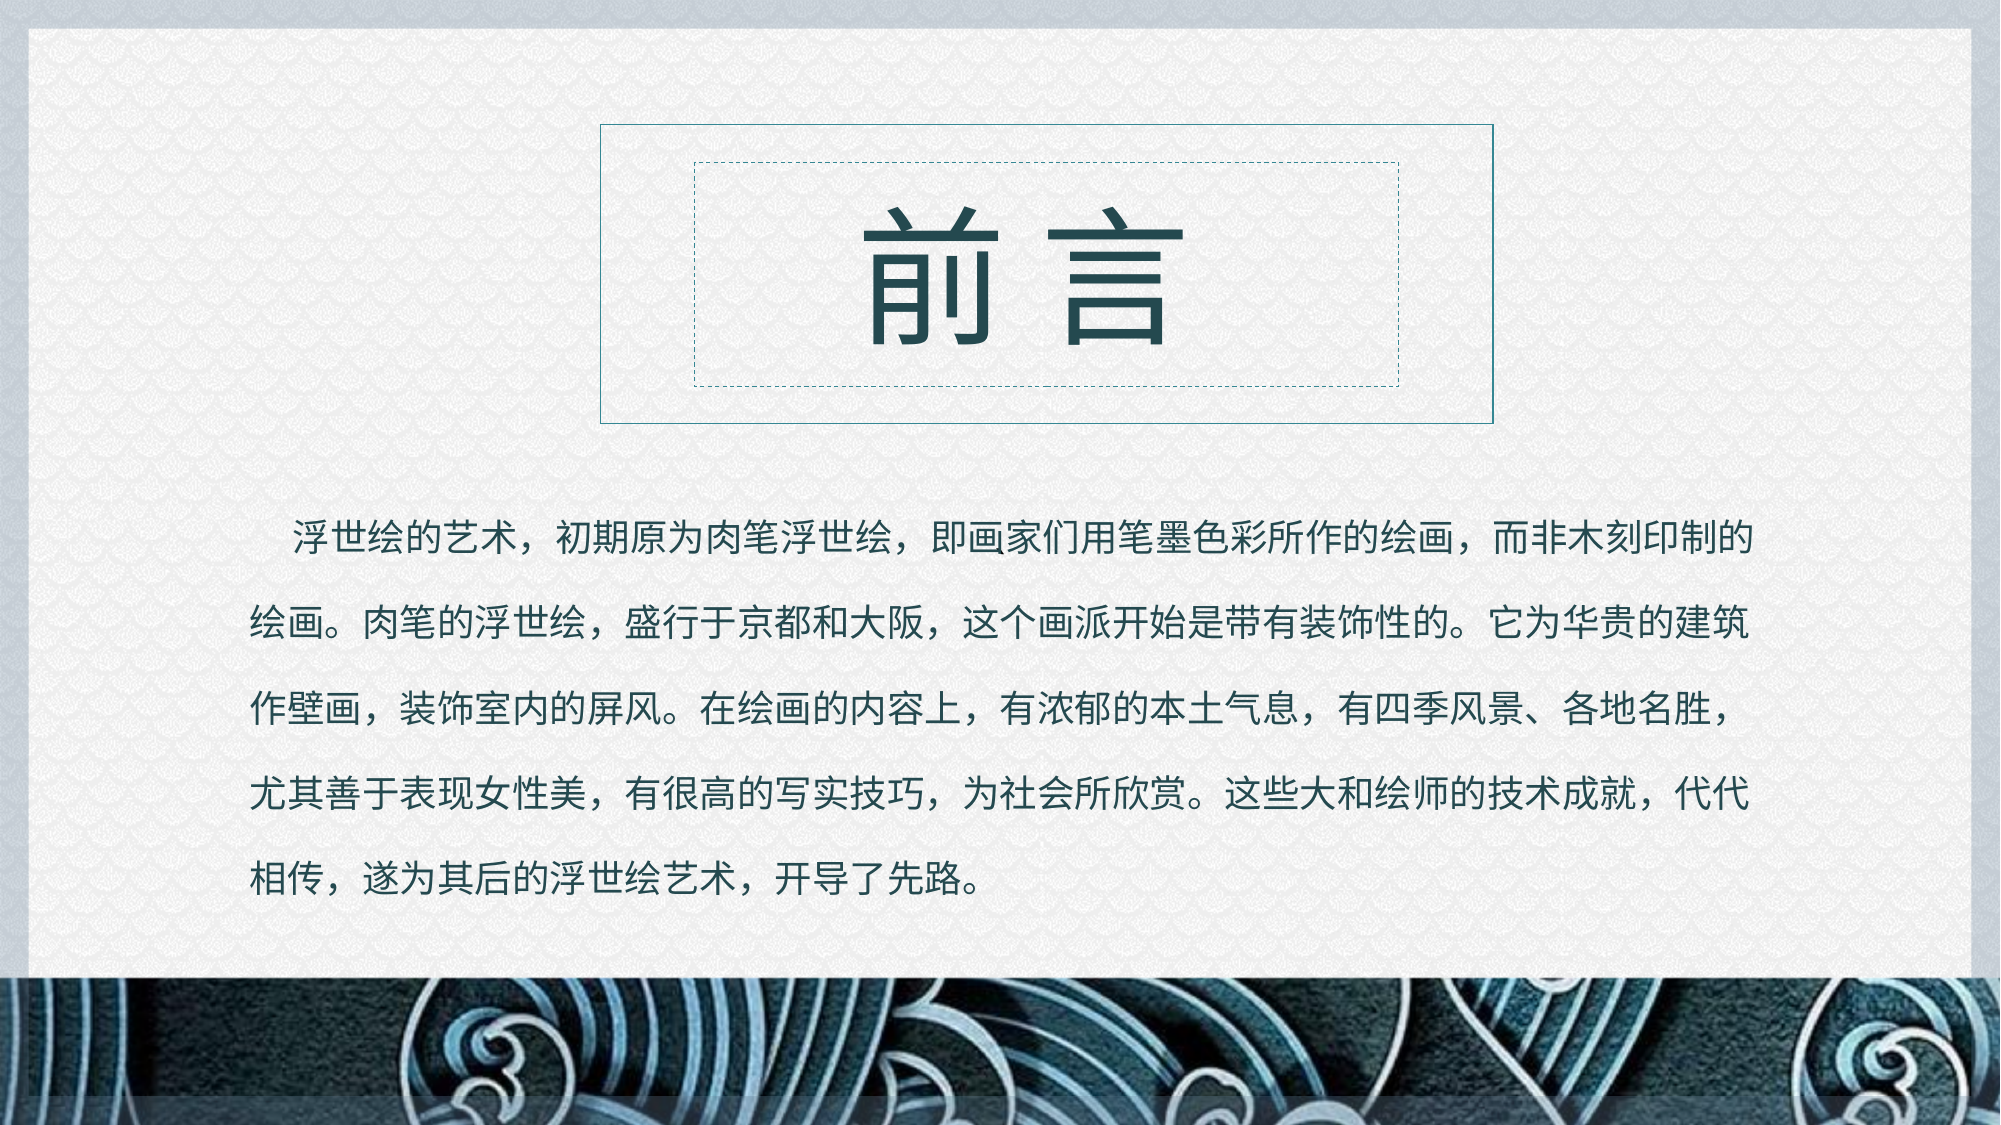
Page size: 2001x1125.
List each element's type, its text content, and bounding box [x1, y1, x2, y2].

text_box ` [0, 0, 2000, 1125]
text_box [599, 124, 922, 425]
text_box 前 言 [841, 176, 922, 371]
text_box 浮世绘的艺术，初期原为肉笔浮世绘，即画家们用笔墨色彩所作的绘画，而非木刻印制的绘画。肉笔的浮世绘，盛行于京都和大阪，这个画派开始是带有装饰性的。它为华贵的建筑作壁画，装饰室内的屏风。在绘画的内容上，有浓郁的本土气息，有四季风景、各地名胜，尤其善于表现女性美，有很高的写实技巧，为社会所欣赏。这些大和绘师的技术成就，代代相传，遂为其后的浮世绘艺术，开导了先路。 [1078, 465, 1794, 908]
text_box 浮世绘的艺术，初期原为肉笔浮世绘，即画家们用笔墨色彩所作的绘画，而非木刻印制的绘画。肉笔的浮世绘，盛行于京都和大阪，这个画派开始是带有装饰性的。它为华贵的建筑作壁画，装饰室内的屏风。在绘画的内容上，有浓郁的本土气息，有四季风景、各地名胜，尤其善于表现女性美，有很高的写实技巧，为社会所欣赏。这些大和绘师的技术成就，代代相传，遂为其后的浮世绘艺术，开导了先路。 [235, 465, 922, 908]
picture [30, 30, 1970, 1125]
text_box [1078, 124, 1494, 425]
text_box 前 言 [1078, 176, 1375, 371]
